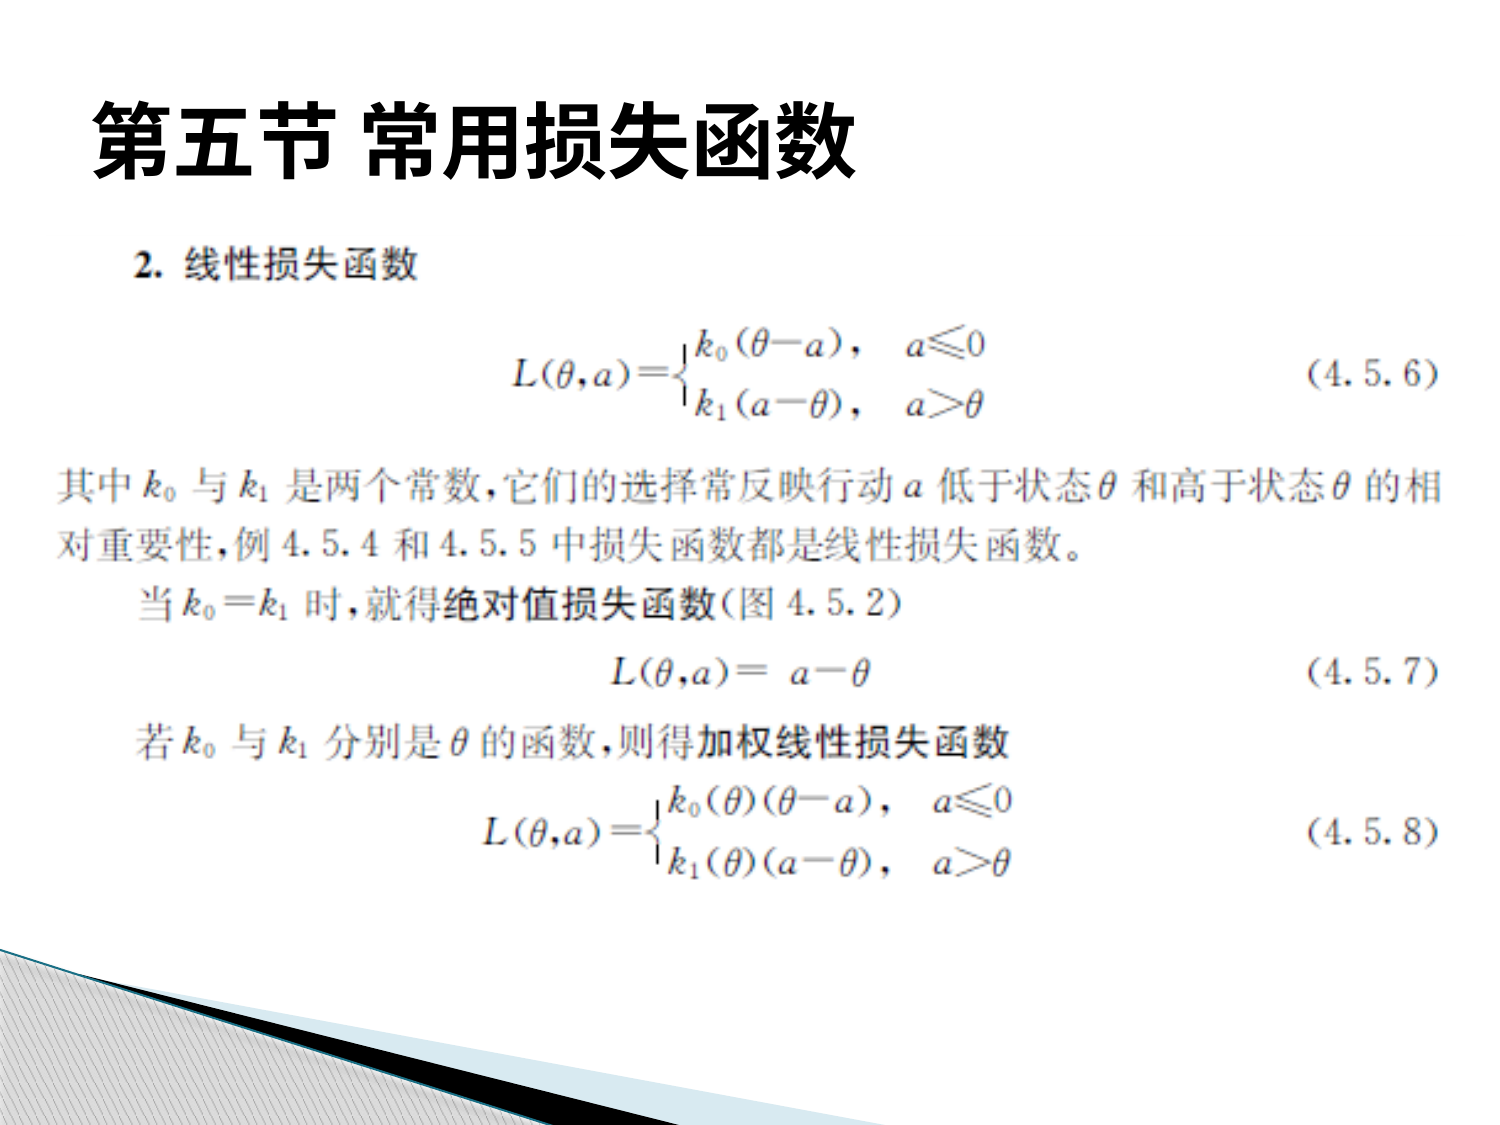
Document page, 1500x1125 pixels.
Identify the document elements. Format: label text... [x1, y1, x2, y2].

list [46, 234, 1466, 892]
title 第五节 常用损失函数 [75, 45, 1425, 233]
